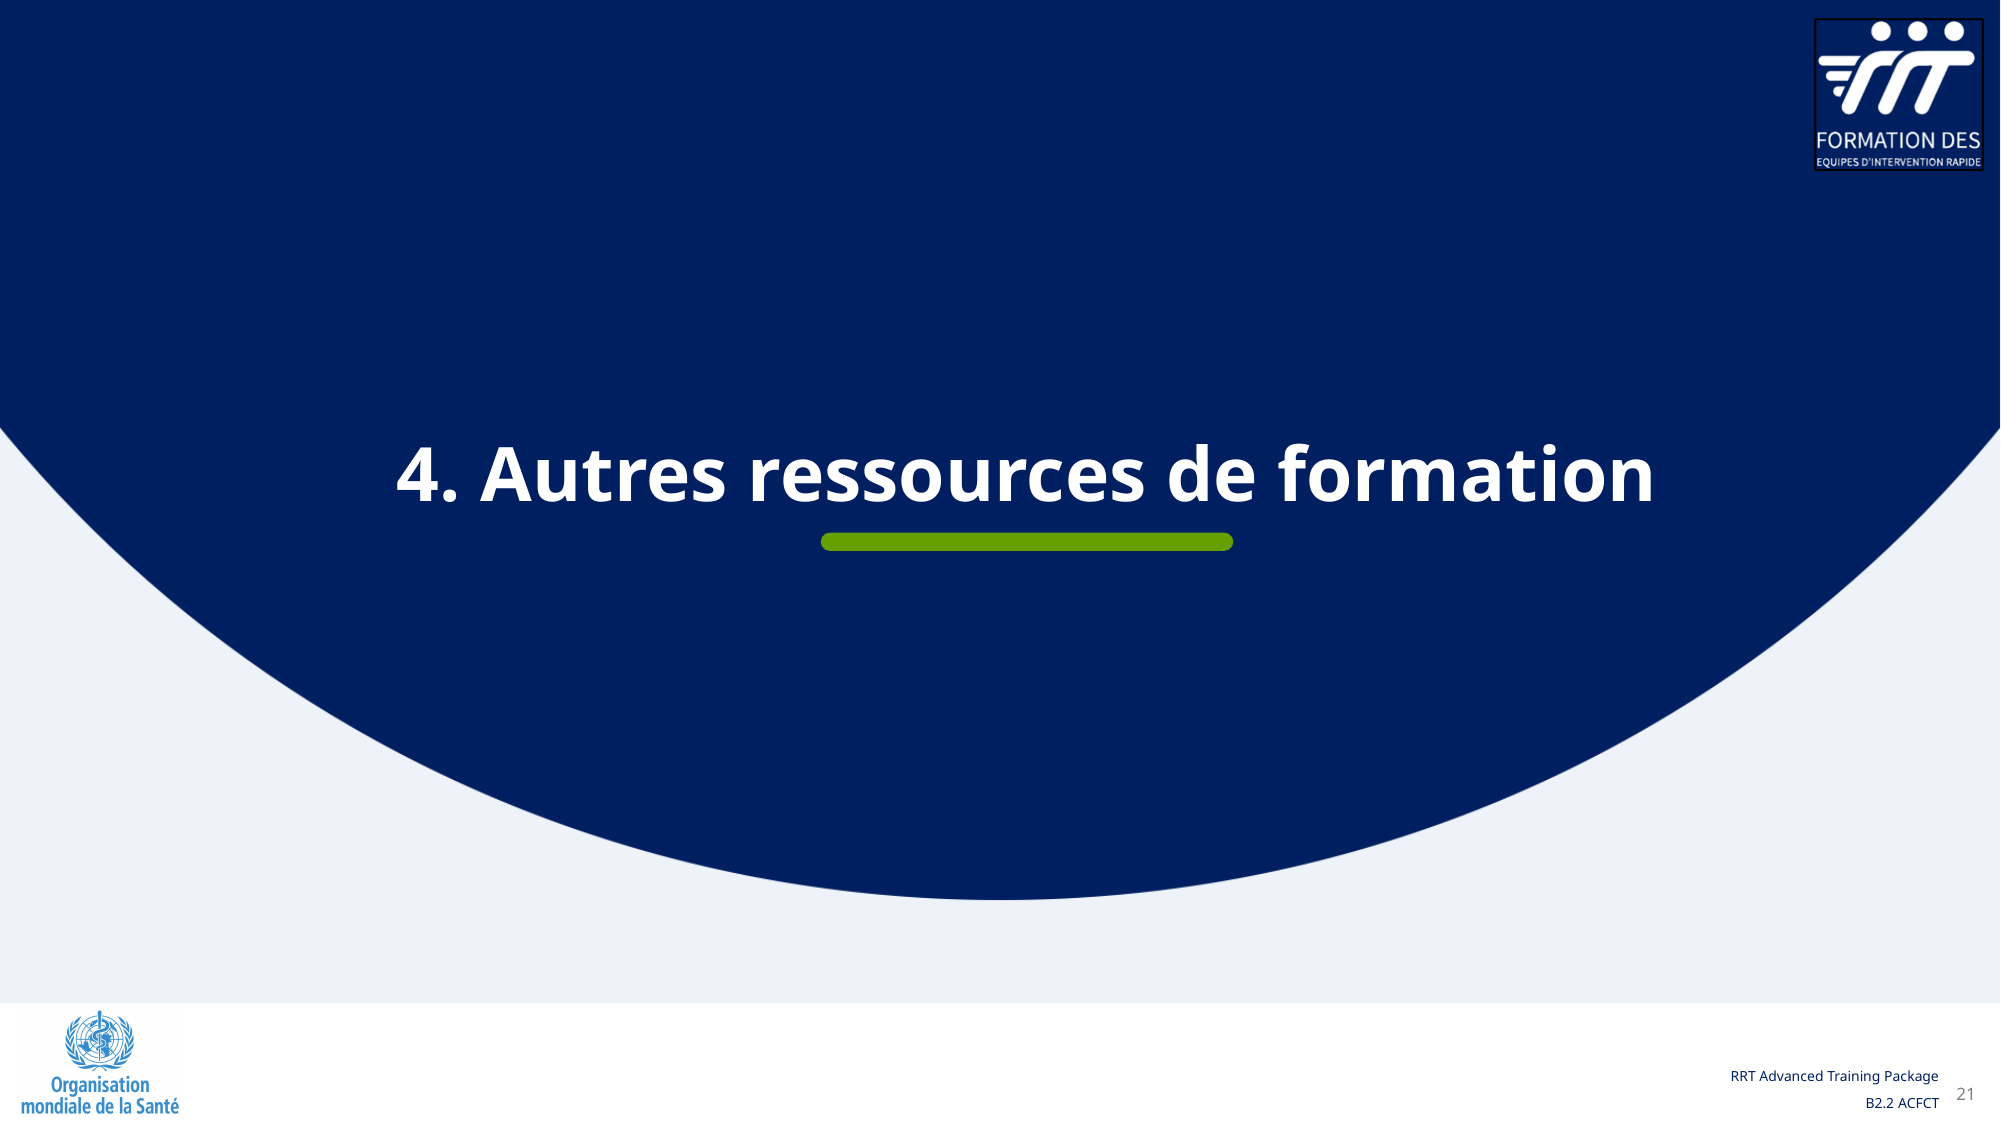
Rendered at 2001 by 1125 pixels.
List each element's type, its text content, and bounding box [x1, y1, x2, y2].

list 4. Autres ressources de formation [95, 322, 1959, 631]
picture [0, 0, 2001, 1003]
picture [20, 1009, 180, 1115]
